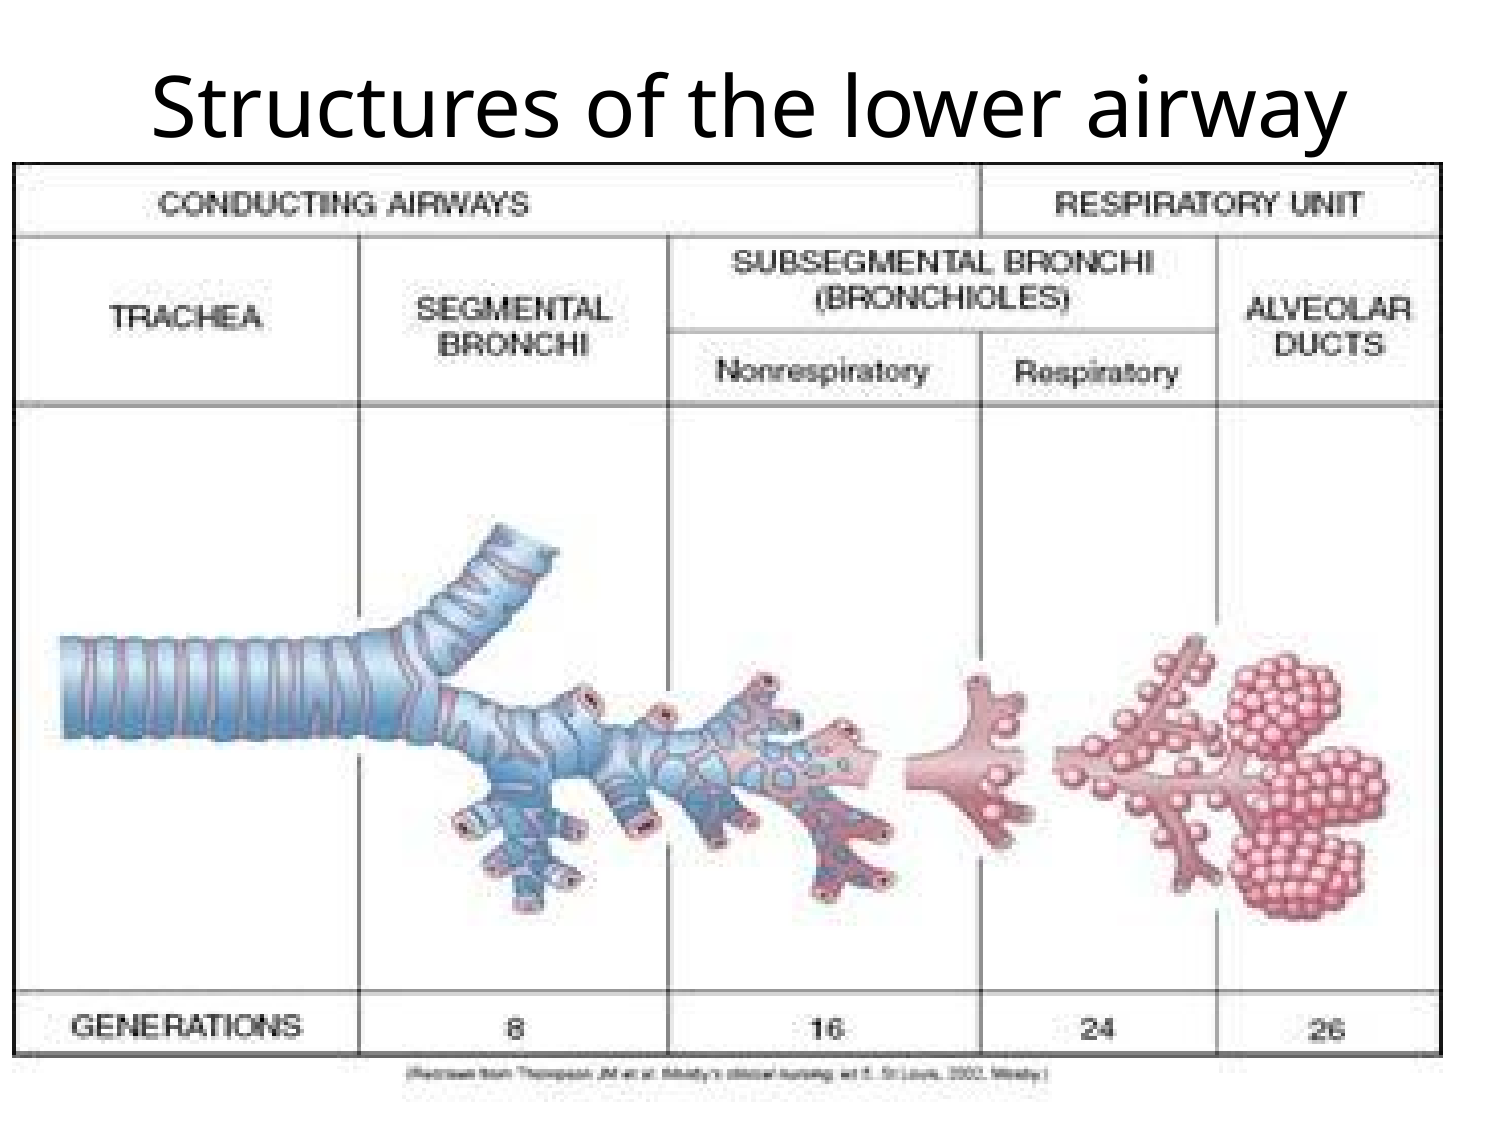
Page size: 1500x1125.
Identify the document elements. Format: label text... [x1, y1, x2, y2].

picture [12, 162, 1500, 1125]
title Structures of the lower airway [75, 45, 1425, 160]
